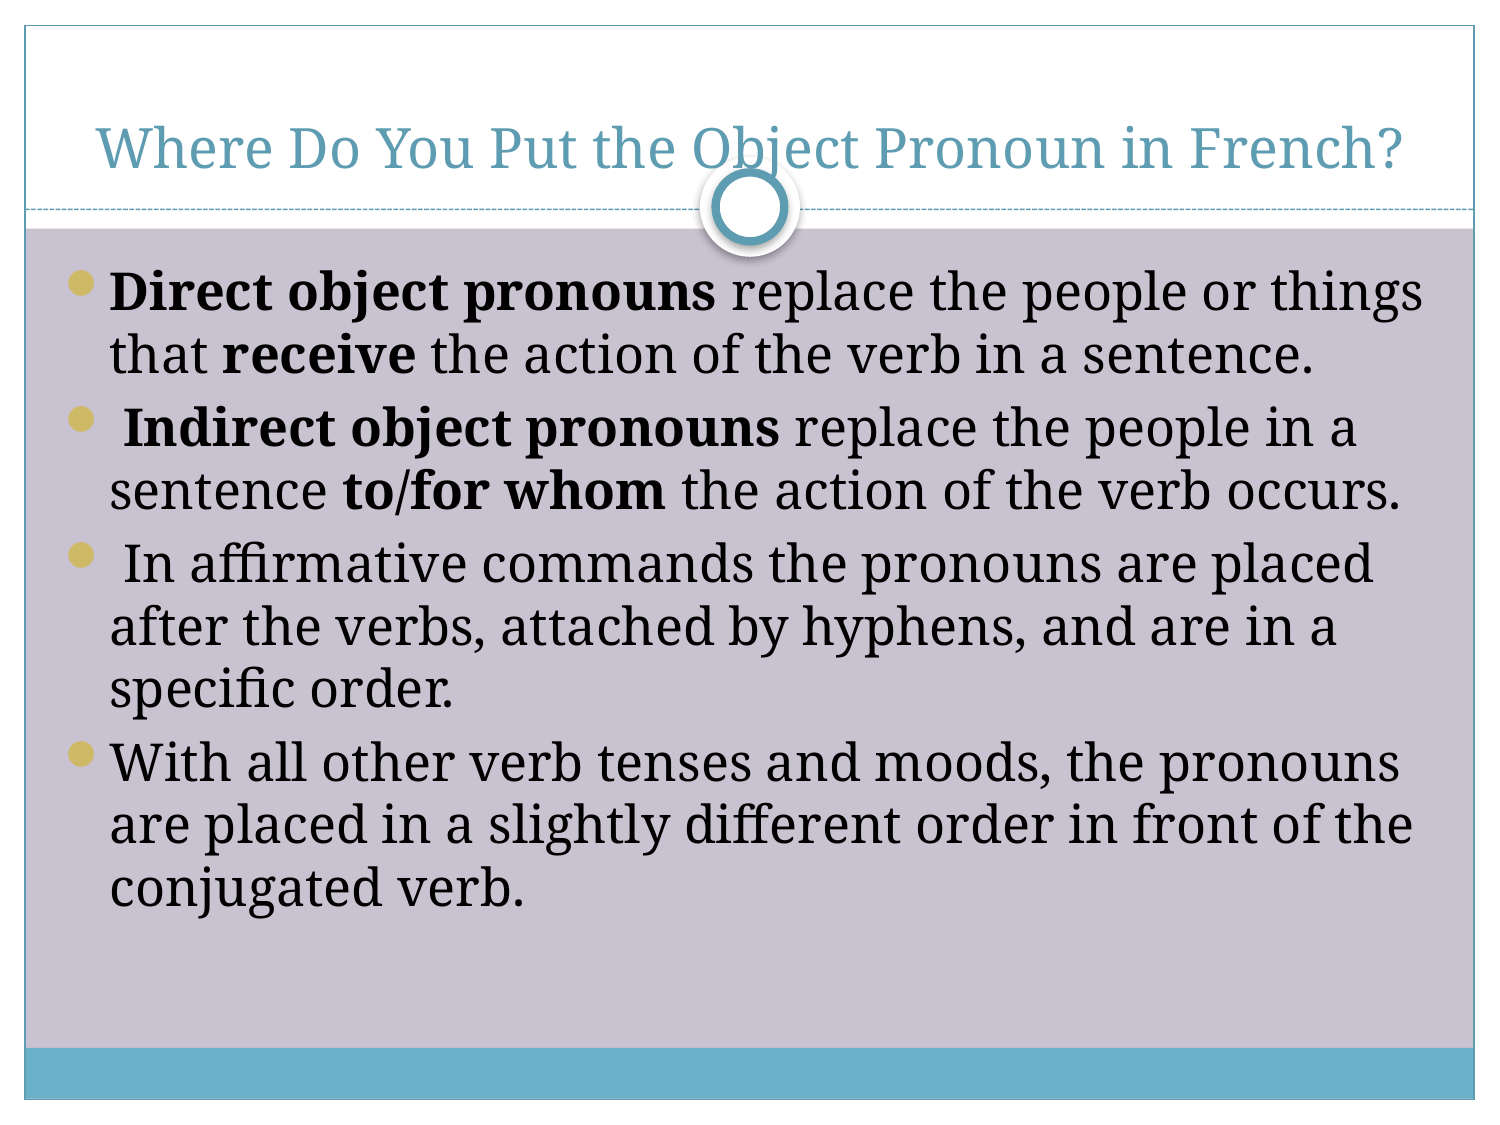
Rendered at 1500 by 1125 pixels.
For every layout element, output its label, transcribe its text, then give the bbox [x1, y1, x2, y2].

title Where Do You Put the Object Pronoun in French? [49, 62, 1451, 188]
list Direct object pronouns replace the people or things that receive the action of the verb in a sentence. Indirect object pronouns replace the people in a sentence to/for whom the action of the verb occurs. In affirmative commands the pronouns are placed after the verbs, attached by hyphens, and are in a specific order. With all other verb tenses and moods, the pronouns are placed in a slightly different order in front of the conjugated verb. [49, 250, 1445, 1001]
